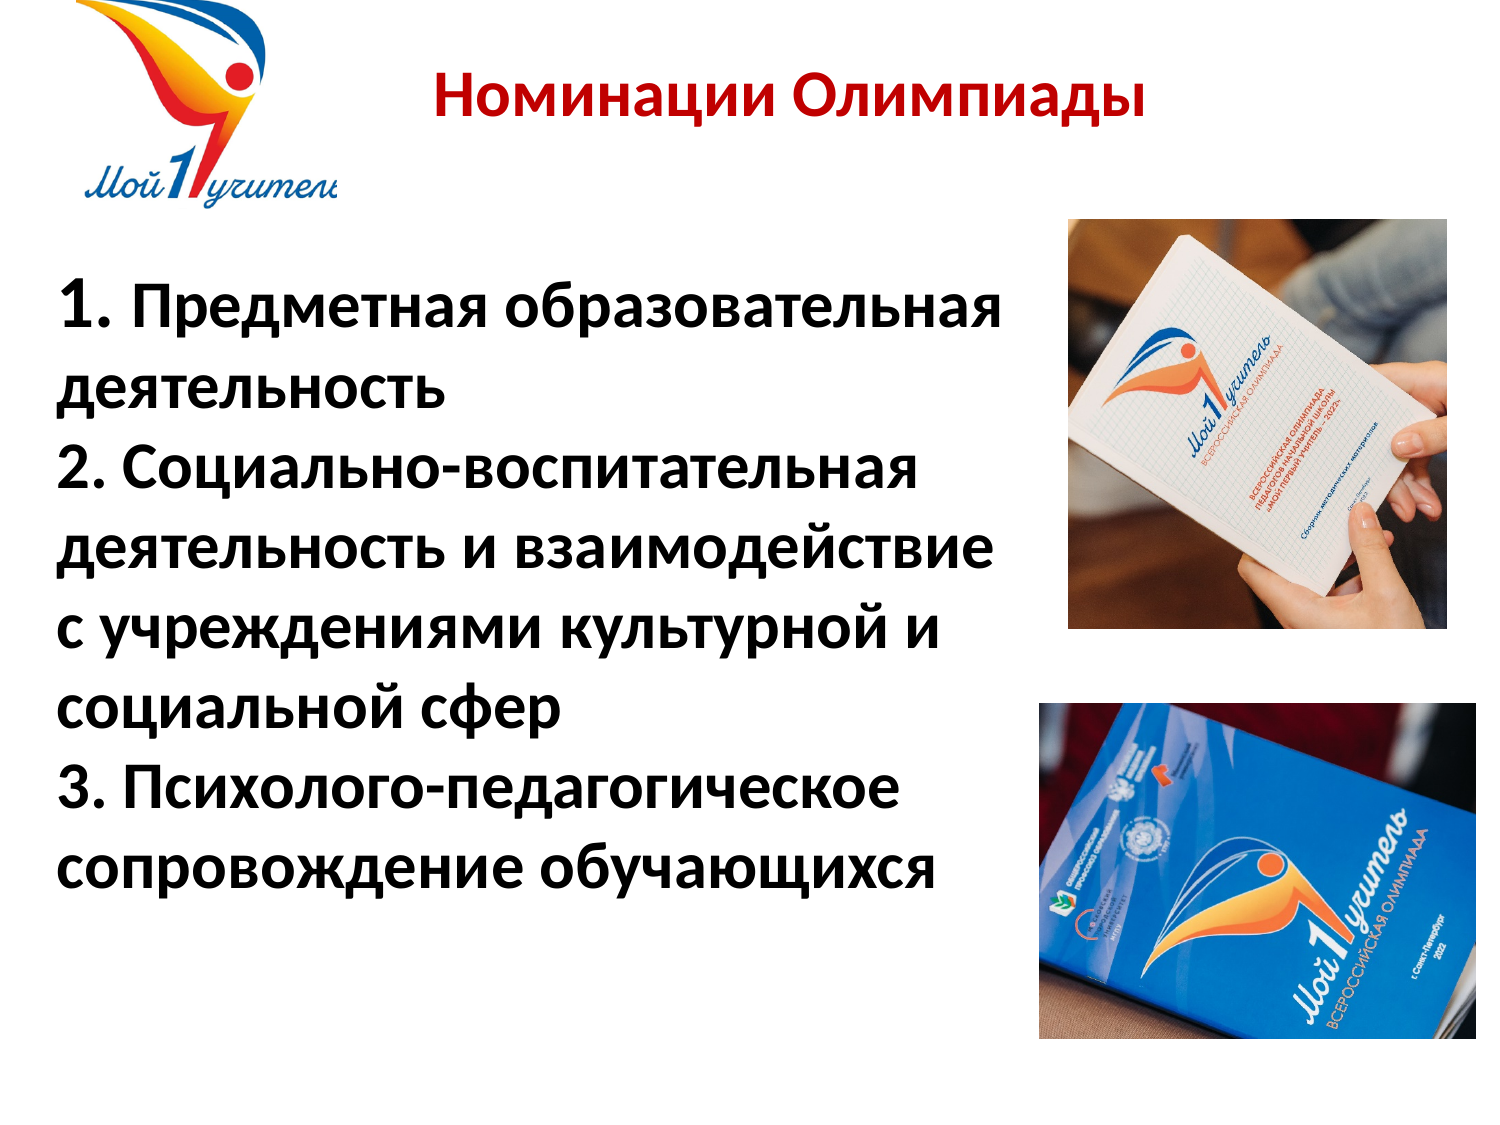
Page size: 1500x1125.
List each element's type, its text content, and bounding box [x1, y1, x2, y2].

text_box Номинации Олимпиады [419, 42, 1306, 138]
picture [1039, 703, 1476, 1039]
picture [76, 0, 338, 209]
title 1. Предметная образовательная деятельность 2. Социально-воспитательная деятельность и взаимодействие с учреждениями культурной и социальной сфер 3. Психолого-педагогическое сопровождение обучающихся [41, 279, 1022, 895]
picture [1068, 219, 1447, 629]
